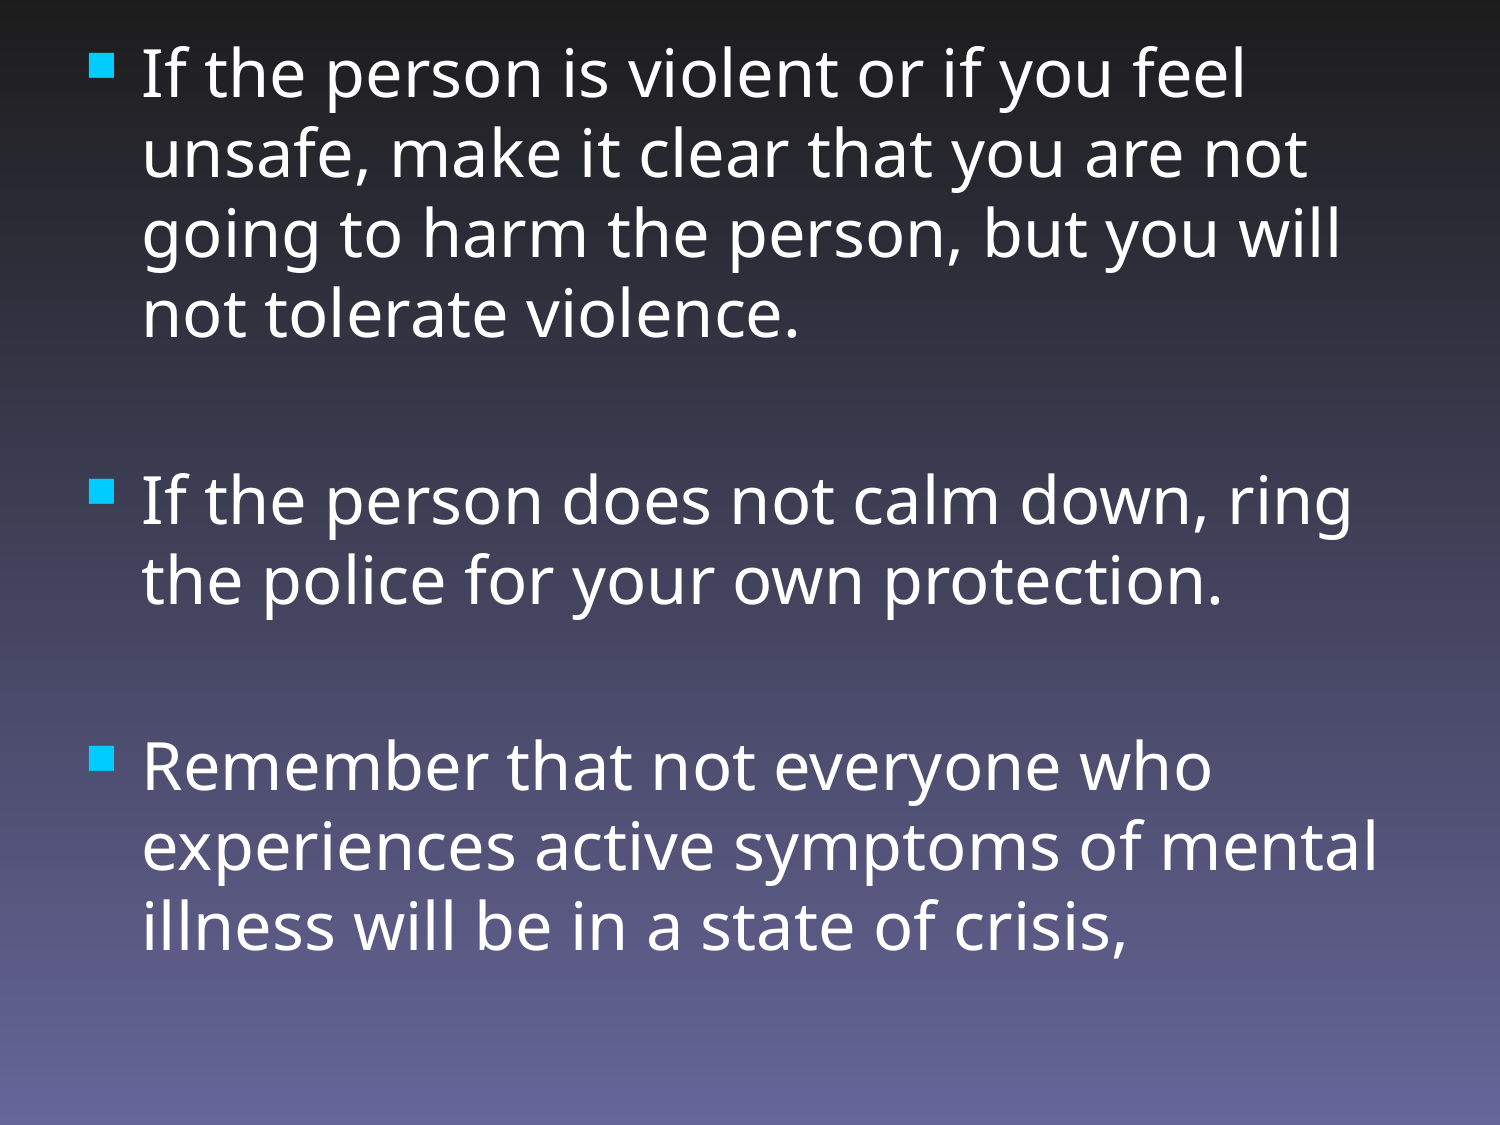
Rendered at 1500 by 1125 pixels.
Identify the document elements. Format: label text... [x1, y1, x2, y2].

list If the person is violent or if you feel unsafe, make it clear that you are not going to harm the person, but you will not tolerate violence. If the person does not calm down, ring the police for your own protection. Remember that not everyone who experiences active symptoms of mental illness will be in a state of crisis, [70, 23, 1421, 699]
